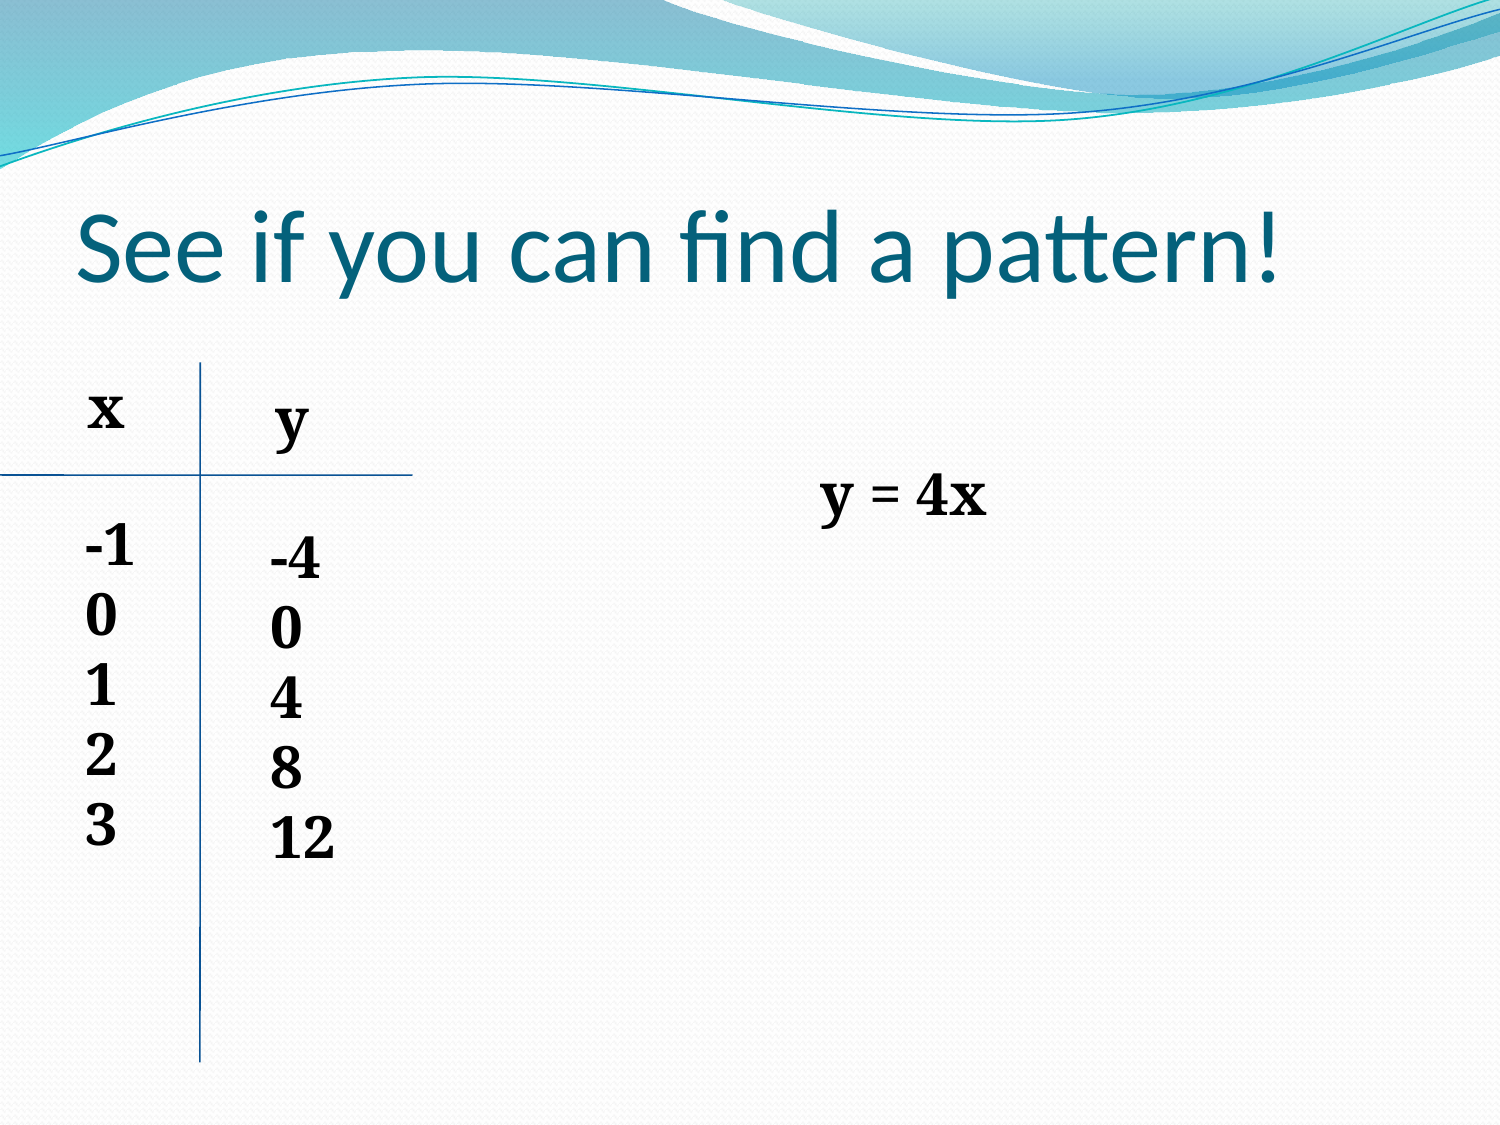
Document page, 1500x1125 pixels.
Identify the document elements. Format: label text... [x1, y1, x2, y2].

text_box x [72, 362, 140, 448]
title See if you can find a pattern! [75, 115, 1425, 303]
text_box -4 0 4 8 12 [256, 723, 351, 878]
text_box -1 0 1 2 3 [71, 723, 152, 865]
text_box y = 4x [805, 450, 1002, 535]
text_box -1 0 1 2 3 [71, 500, 152, 712]
text_box y [261, 375, 325, 460]
text_box -4 0 4 8 12 [256, 512, 351, 712]
